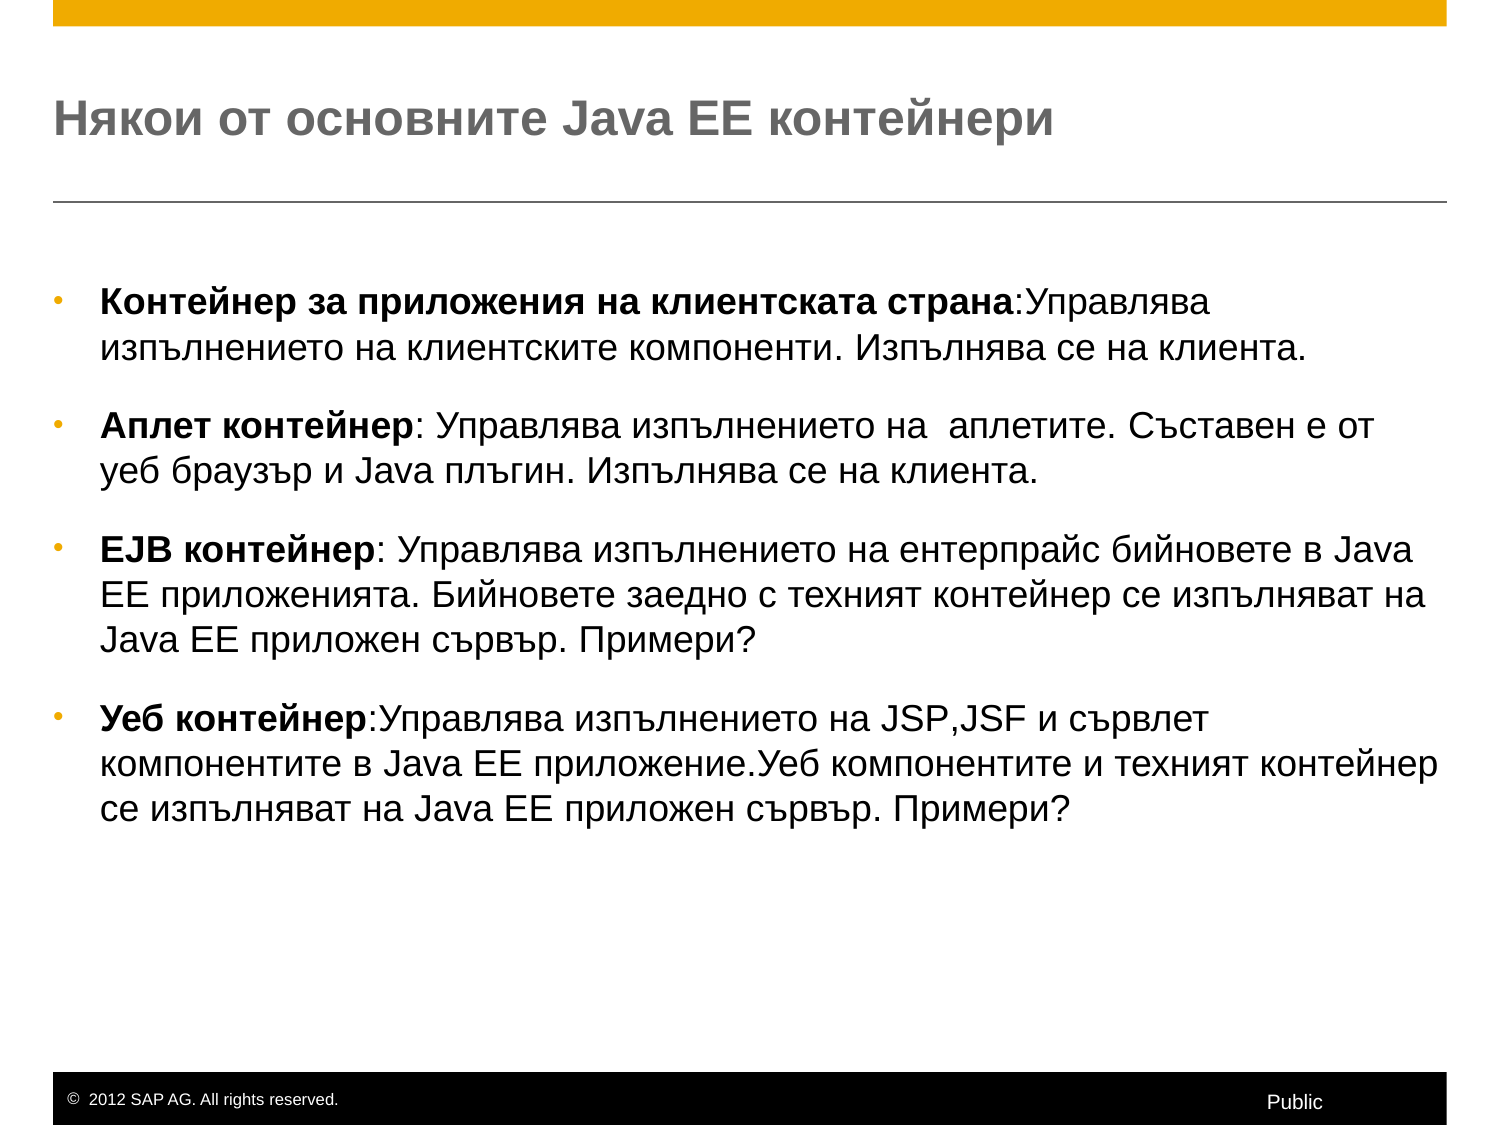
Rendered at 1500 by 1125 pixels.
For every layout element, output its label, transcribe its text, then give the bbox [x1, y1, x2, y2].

list Контейнер за приложения на клиентската страна:Управлява изпълнението на клиентските компоненти. Изпълнява се на клиента. Аплет контейнер: Управлява изпълнението на аплетите. Съставен е от уеб браузър и Java плъгин. Изпълнява се на клиента. EJB контейнер: Управлява изпълнението на ентерпрайс бийновете в Java EE приложенията. Бийновете заедно с техният контейнер се изпълняват на Java EE приложен сървър. Примери? Уеб контейнер:Управлява изпълнението на JSP,JSF и сървлет компонентите в Java EE приложение.Уеб компонентите и техният контейнер се изпълняват на Java EE приложен сървър. Примери? [53, 277, 1444, 998]
title Някои от основните Java EE контейнери [53, 53, 1447, 178]
